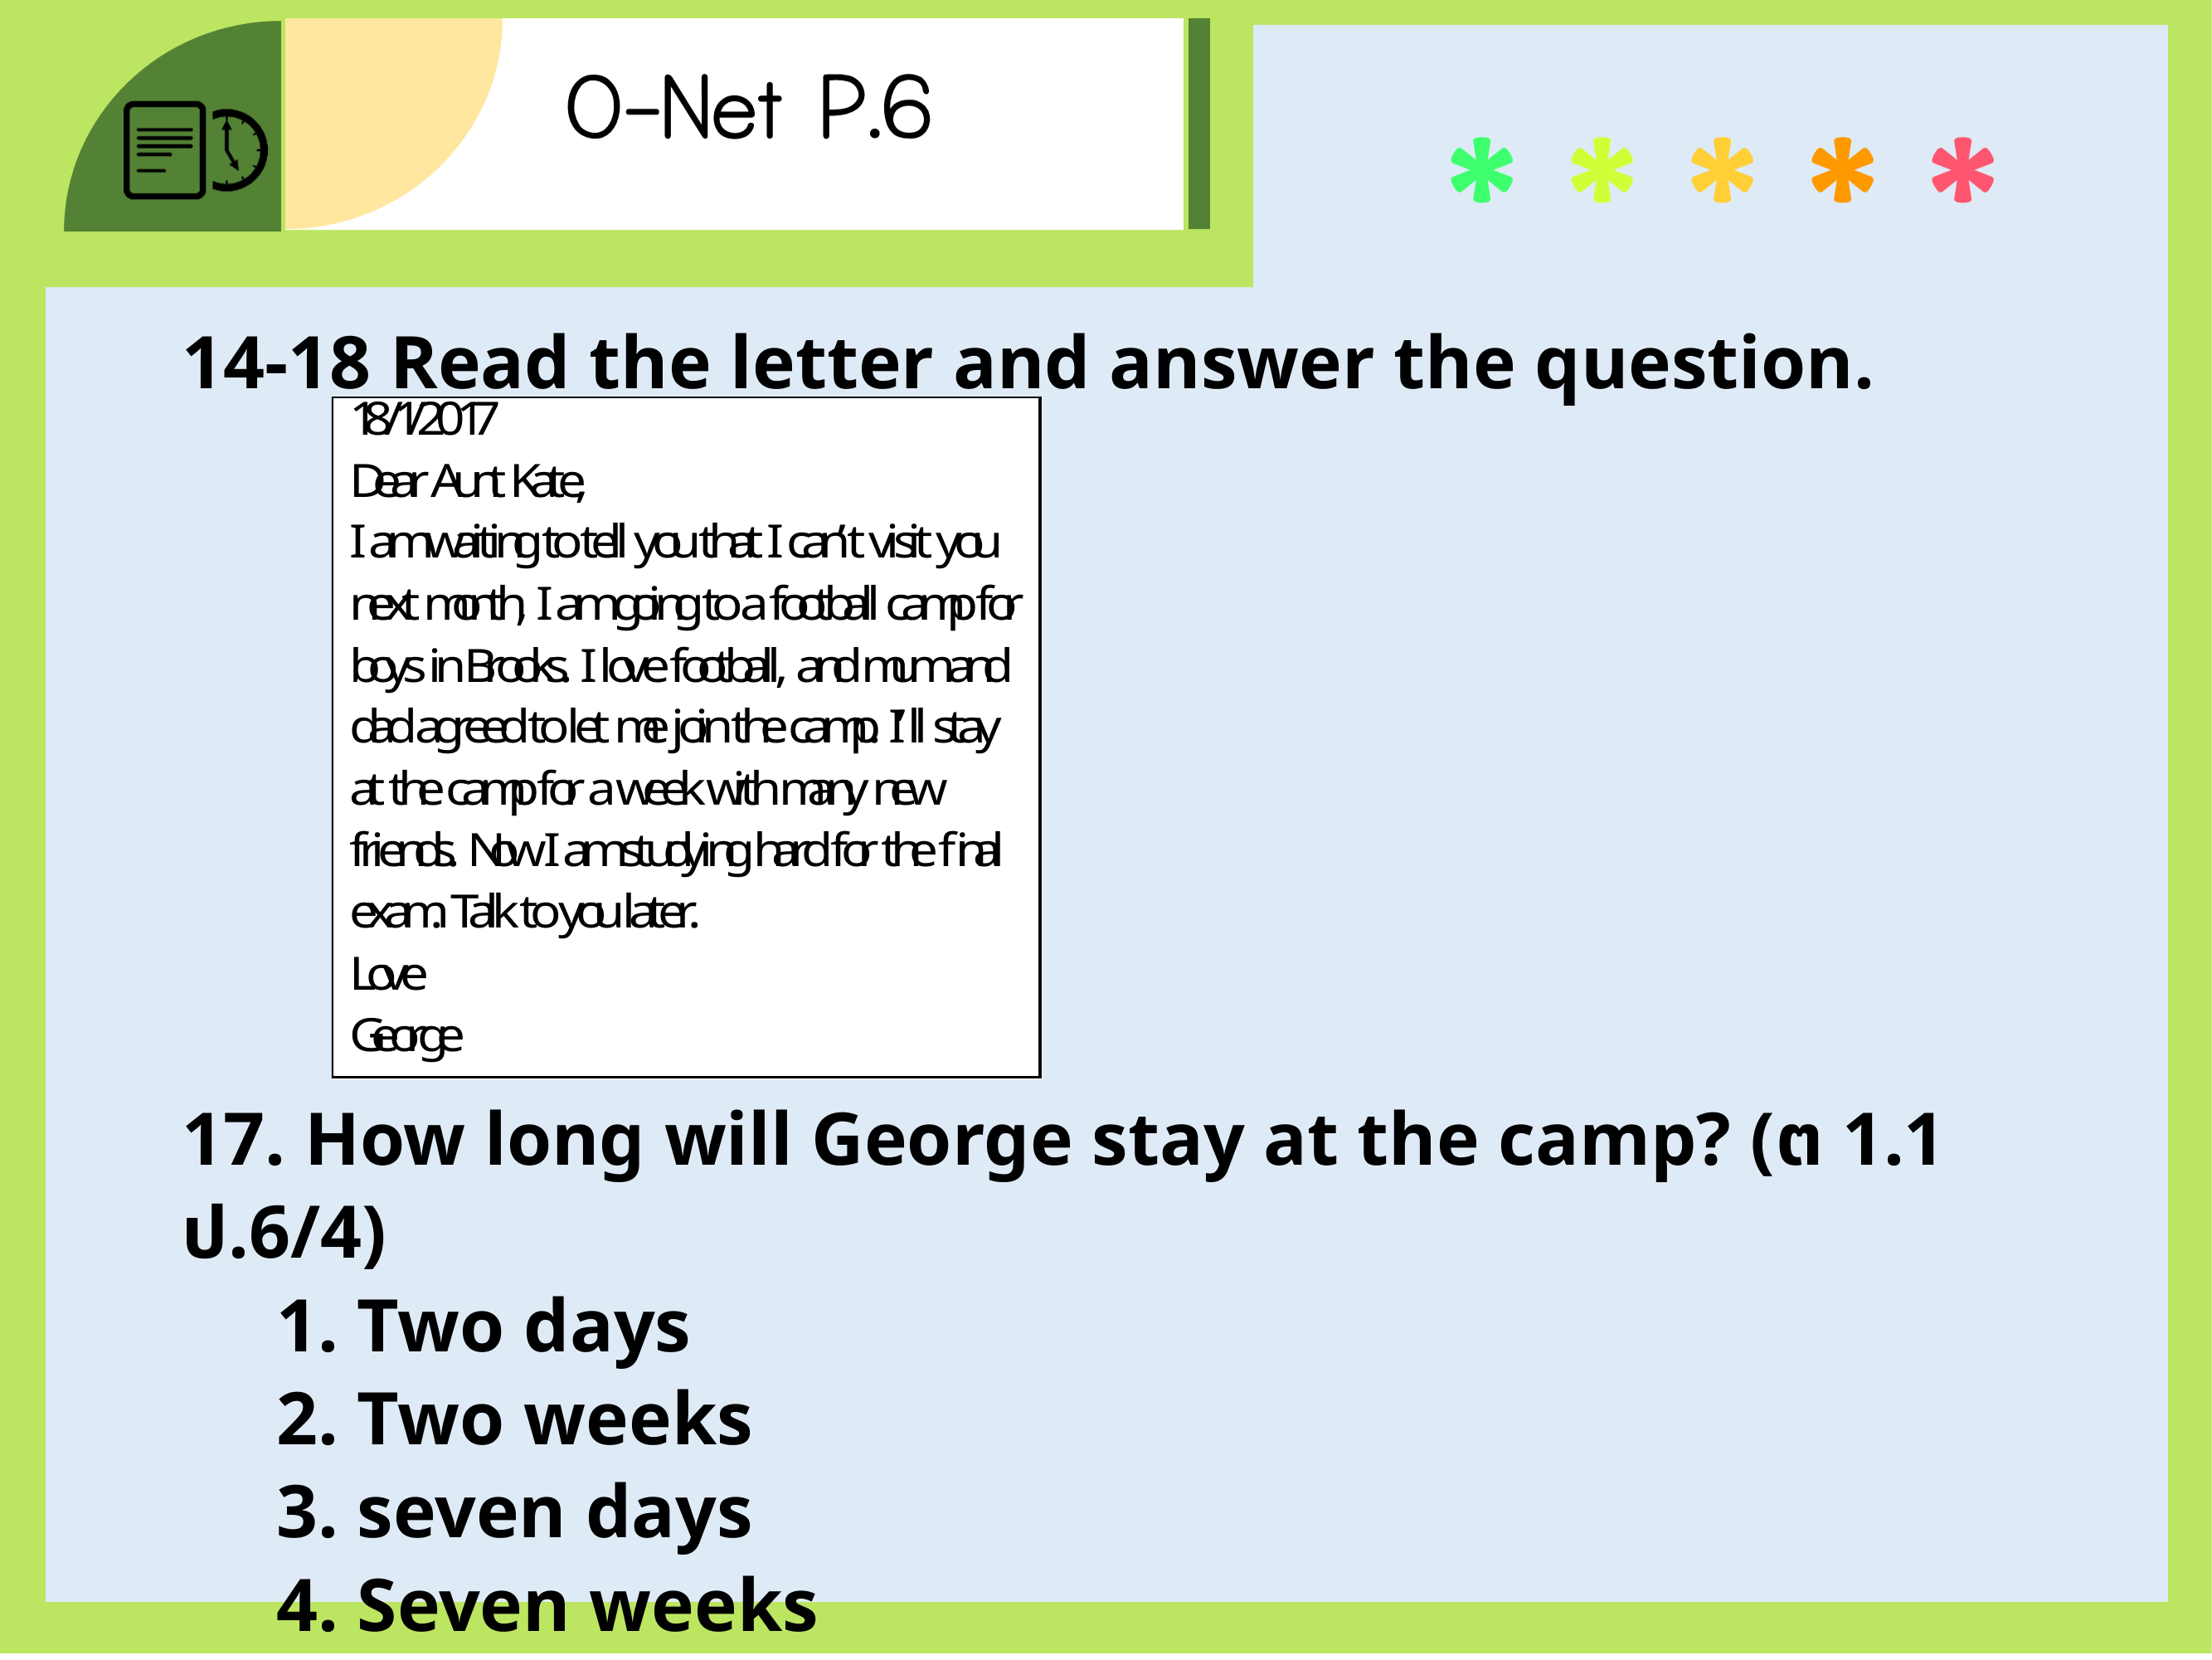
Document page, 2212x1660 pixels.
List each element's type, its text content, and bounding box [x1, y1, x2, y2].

picture [0, 0, 2212, 1653]
text_box 14-18 Read the letter and answer the question. 17. How long will George stay at the camp? (ต 1.1 ป.6/4) 1. Two days 2. Two weeks 3. seven days 4. Seven weeks [169, 1653, 2076, 1659]
